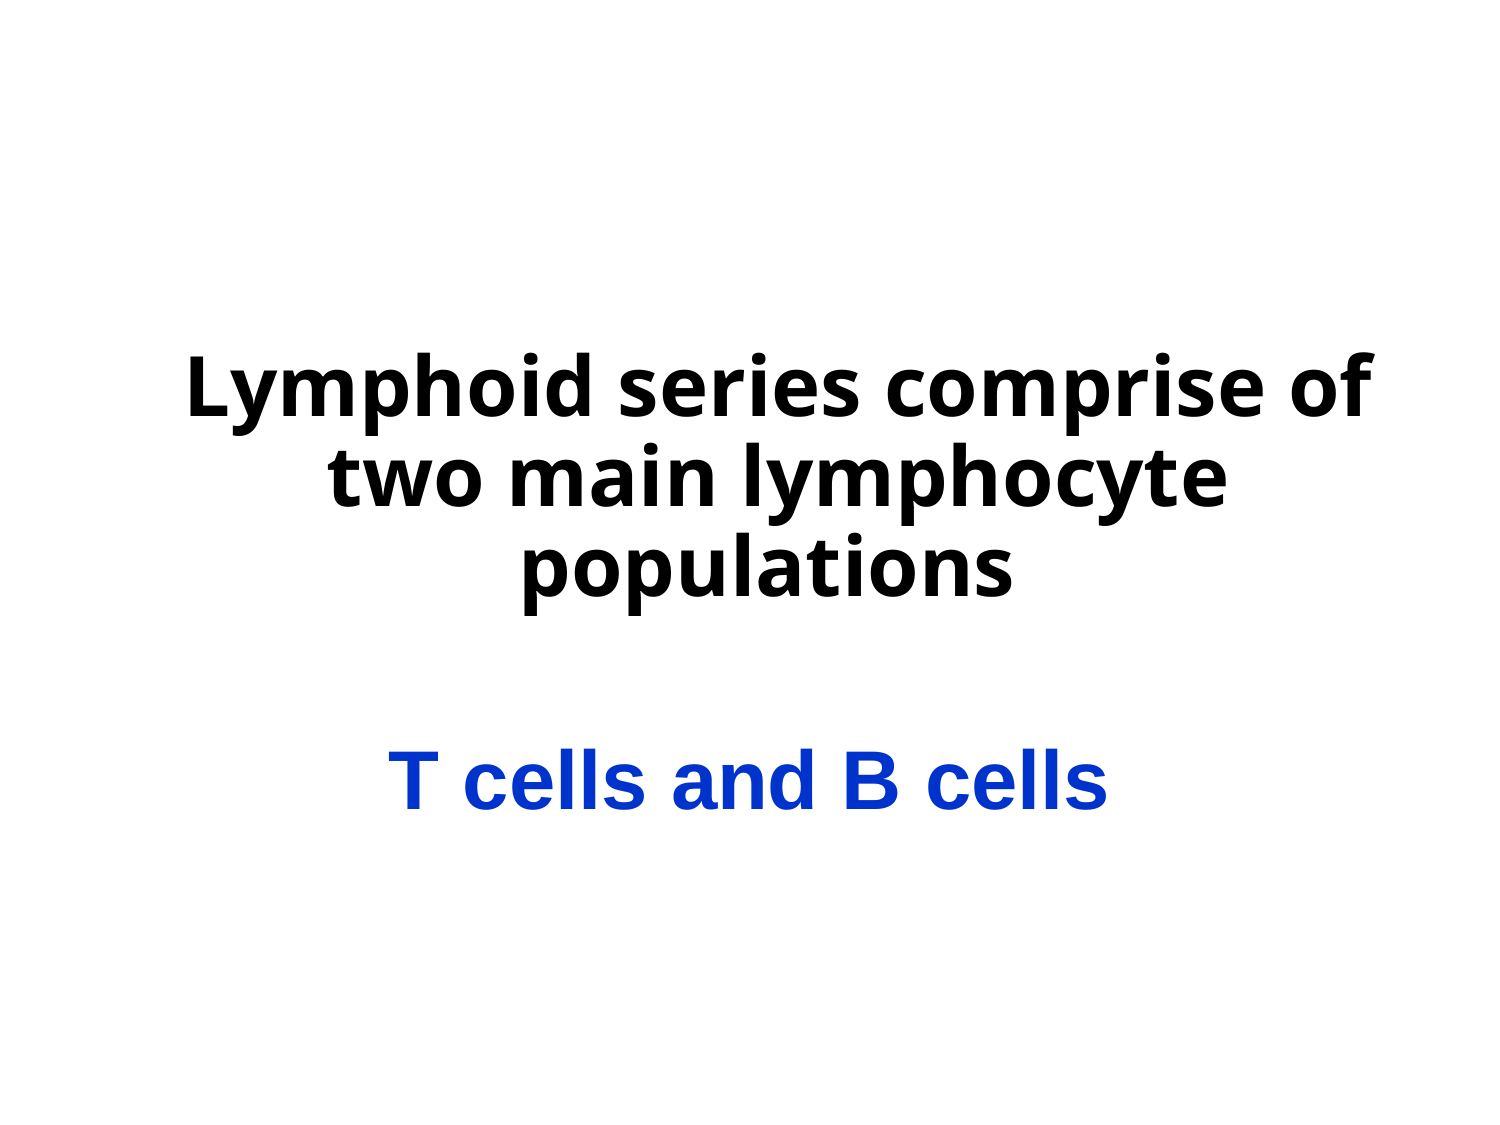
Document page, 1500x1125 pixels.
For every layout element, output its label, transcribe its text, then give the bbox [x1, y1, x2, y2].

text_box Lymphoid series comprise of two main lymphocyte populations T cells and B cells [50, 337, 1450, 836]
